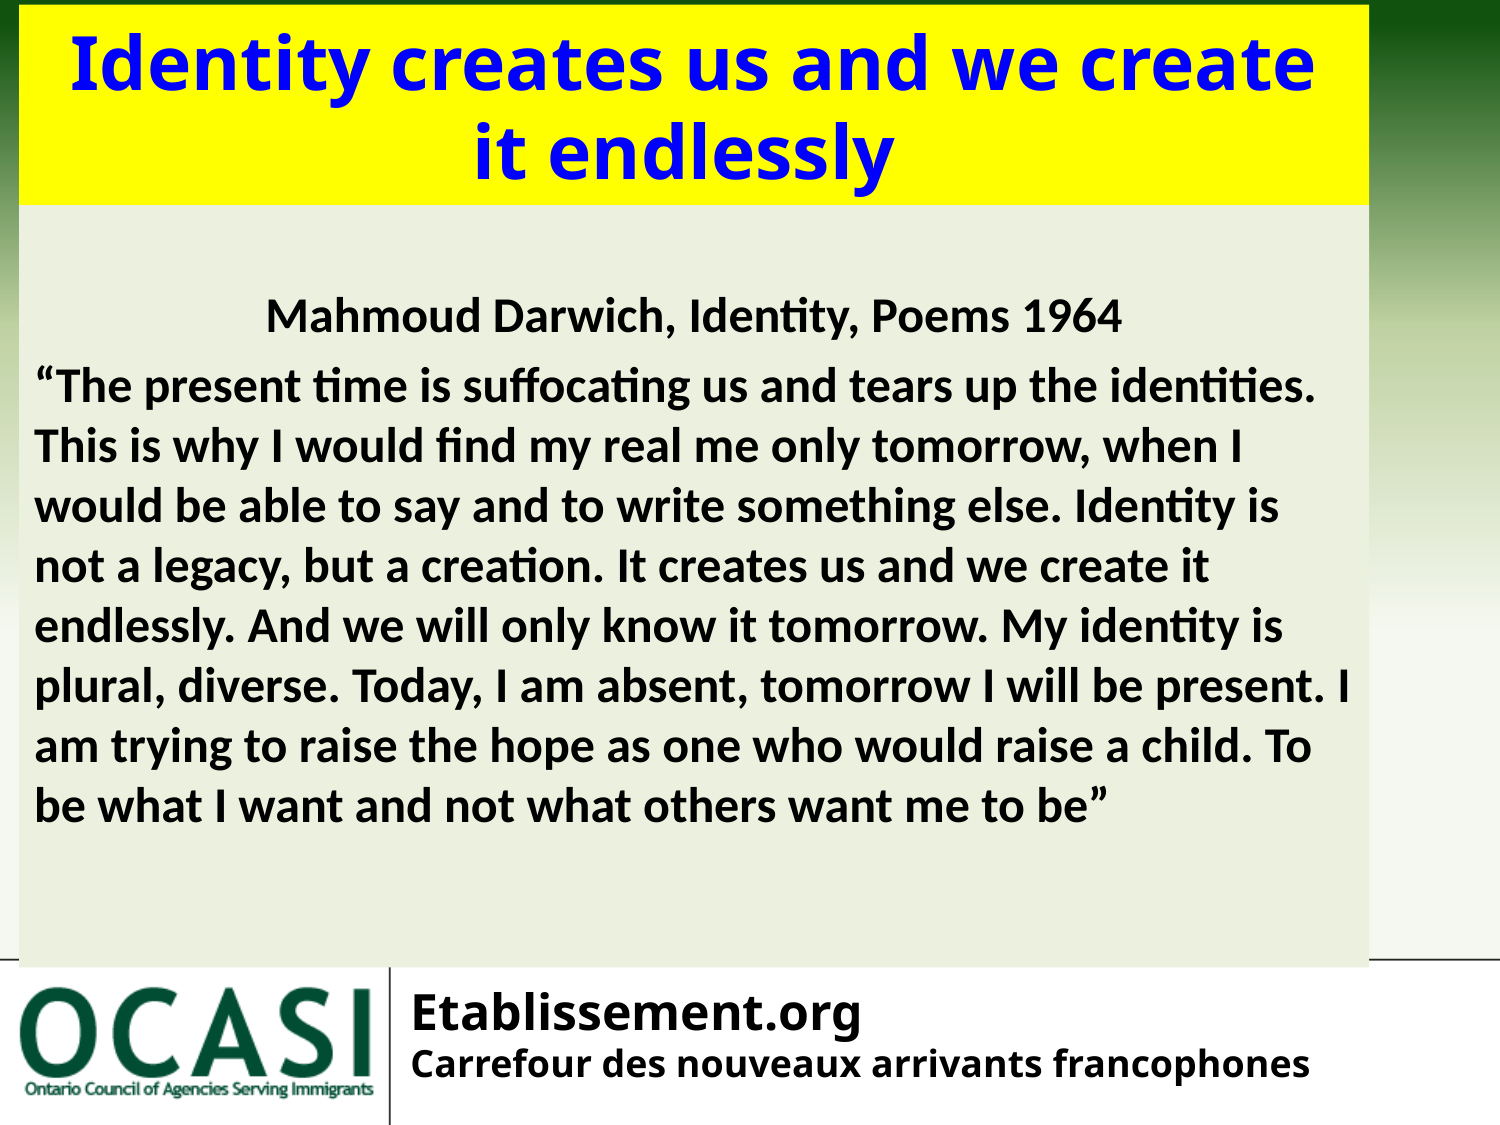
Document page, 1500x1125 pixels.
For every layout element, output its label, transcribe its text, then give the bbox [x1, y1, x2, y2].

text_box Mahmoud Darwich, Identity, Poems 1964 “The present time is suffocating us and tears up the identities. This is why I would find my real me only tomorrow, when I would be able to say and to write something else. Identity is not a legacy, but a creation. It creates us and we create it endlessly. And we will only know it tomorrow. My identity is plural, diverse. Today, I am absent, tomorrow I will be present. I am trying to raise the hope as one who would raise a child. To be what I want and not what others want me to be” [19, 205, 1370, 968]
text_box Identity creates us and we create it endlessly [19, 4, 1370, 205]
picture [0, 0, 1500, 1125]
text_box Etablissement.org Carrefour des nouveaux arrivants francophones [395, 972, 1400, 1093]
